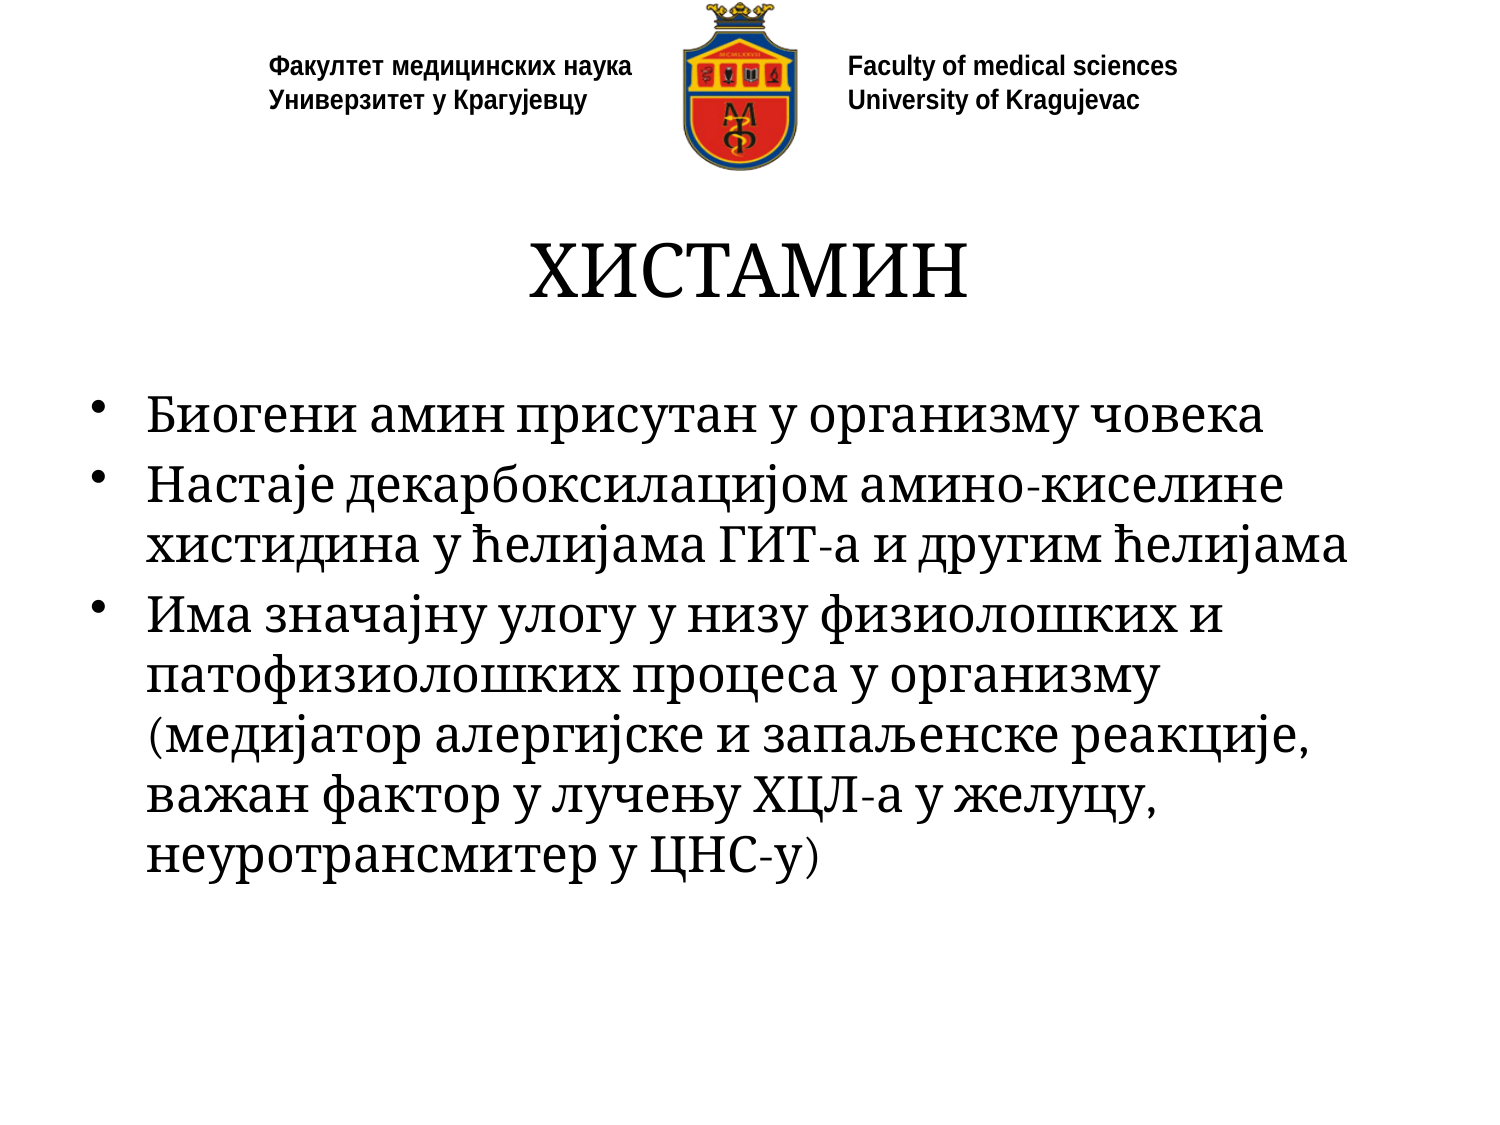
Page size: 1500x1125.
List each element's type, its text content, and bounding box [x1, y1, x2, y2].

list Биогени амин присутан у организму човека Настаје декарбоксилацијом амино-киселине хистидина у ћелијама ГИТ-а и другим ћелијама Има значајну улогу у низу физиолошких и патофизиолошких процеса у организму (медијатор алергијске и запаљенске реакције, важан фактор у лучењу ХЦЛ-а у желуцу, неуротрансмитер у ЦНС-у) [74, 374, 1426, 1118]
title ХИСТАМИН [74, 173, 1426, 362]
